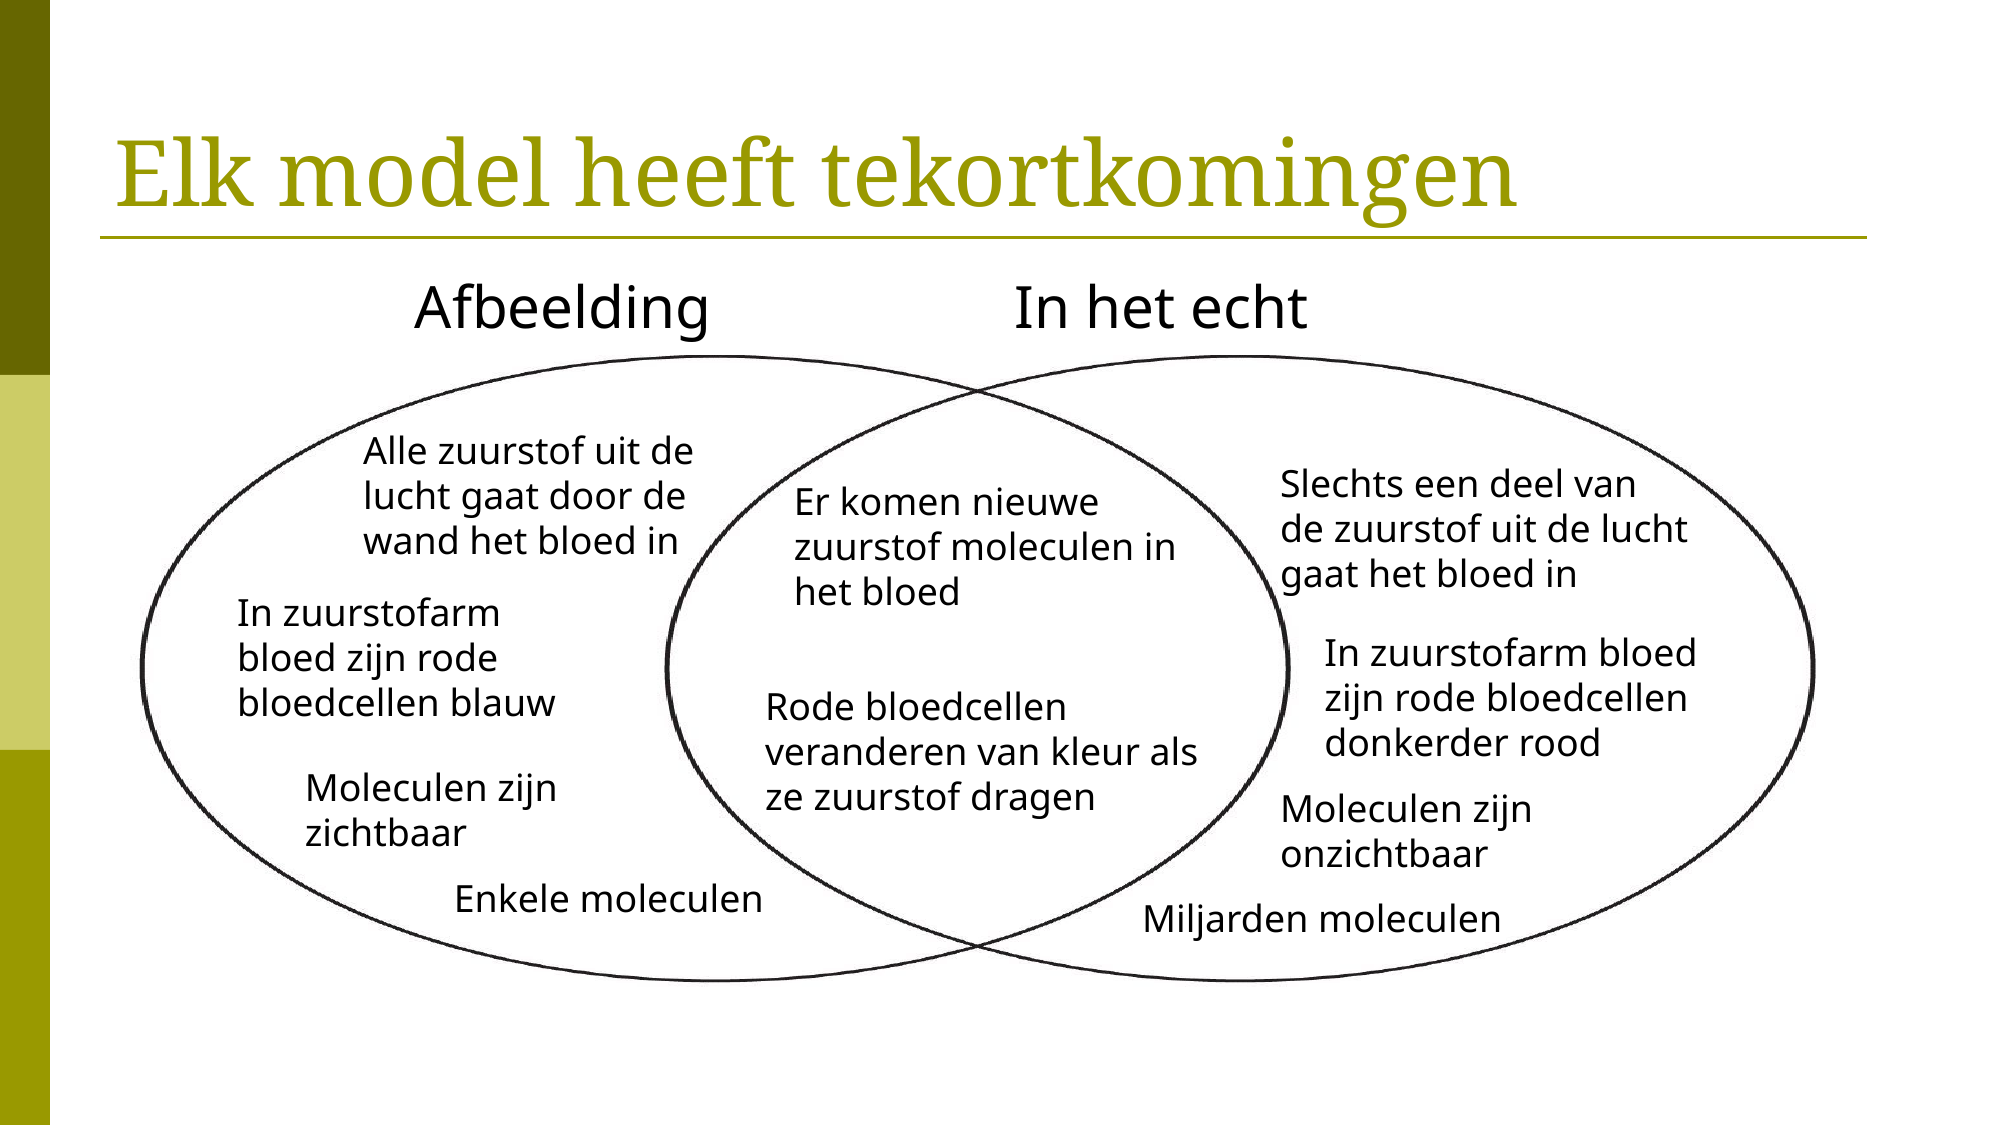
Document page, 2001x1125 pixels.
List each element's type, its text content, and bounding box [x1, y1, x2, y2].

picture [99, 354, 1828, 1002]
title Elk model heeft tekortkomingen [99, 45, 1900, 233]
list Afbeelding In het echt [99, 262, 1900, 1006]
